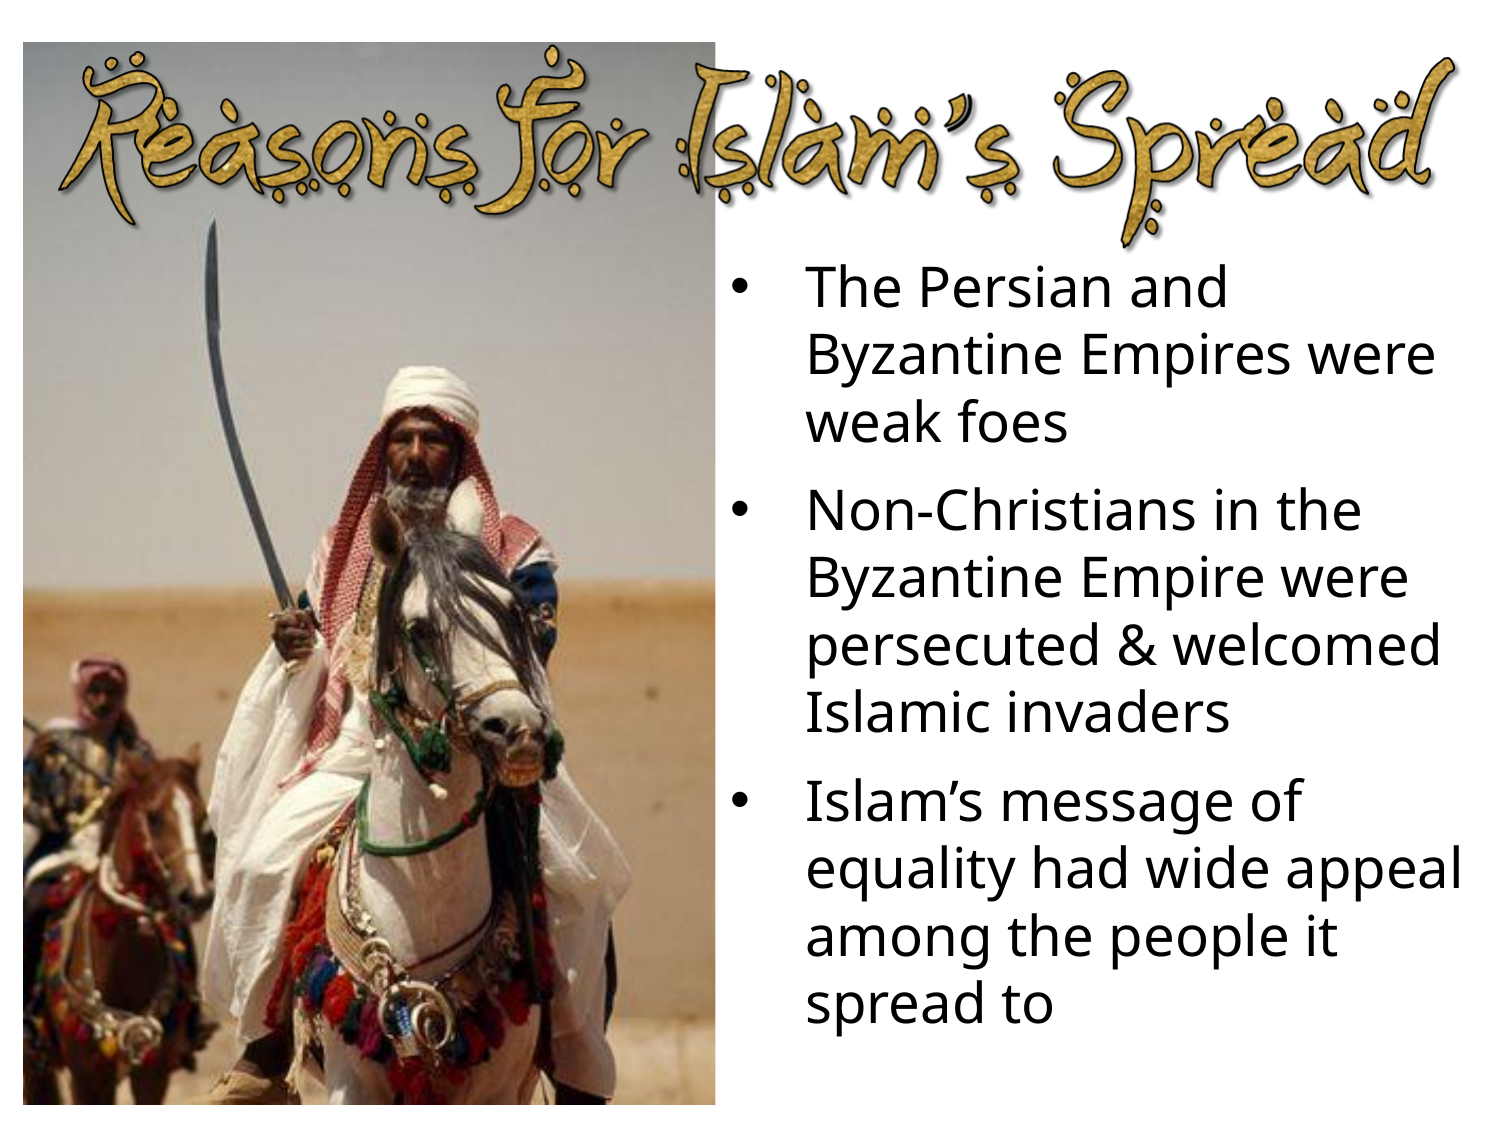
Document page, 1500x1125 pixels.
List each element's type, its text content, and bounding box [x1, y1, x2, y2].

picture [0, 42, 1493, 1106]
list The Persian and Byzantine Empires were weak foes Non-Christians in the Byzantine Empire were persecuted & welcomed Islamic invaders Islam’s message of equality had wide appeal among the people it spread to [719, 265, 1493, 1063]
